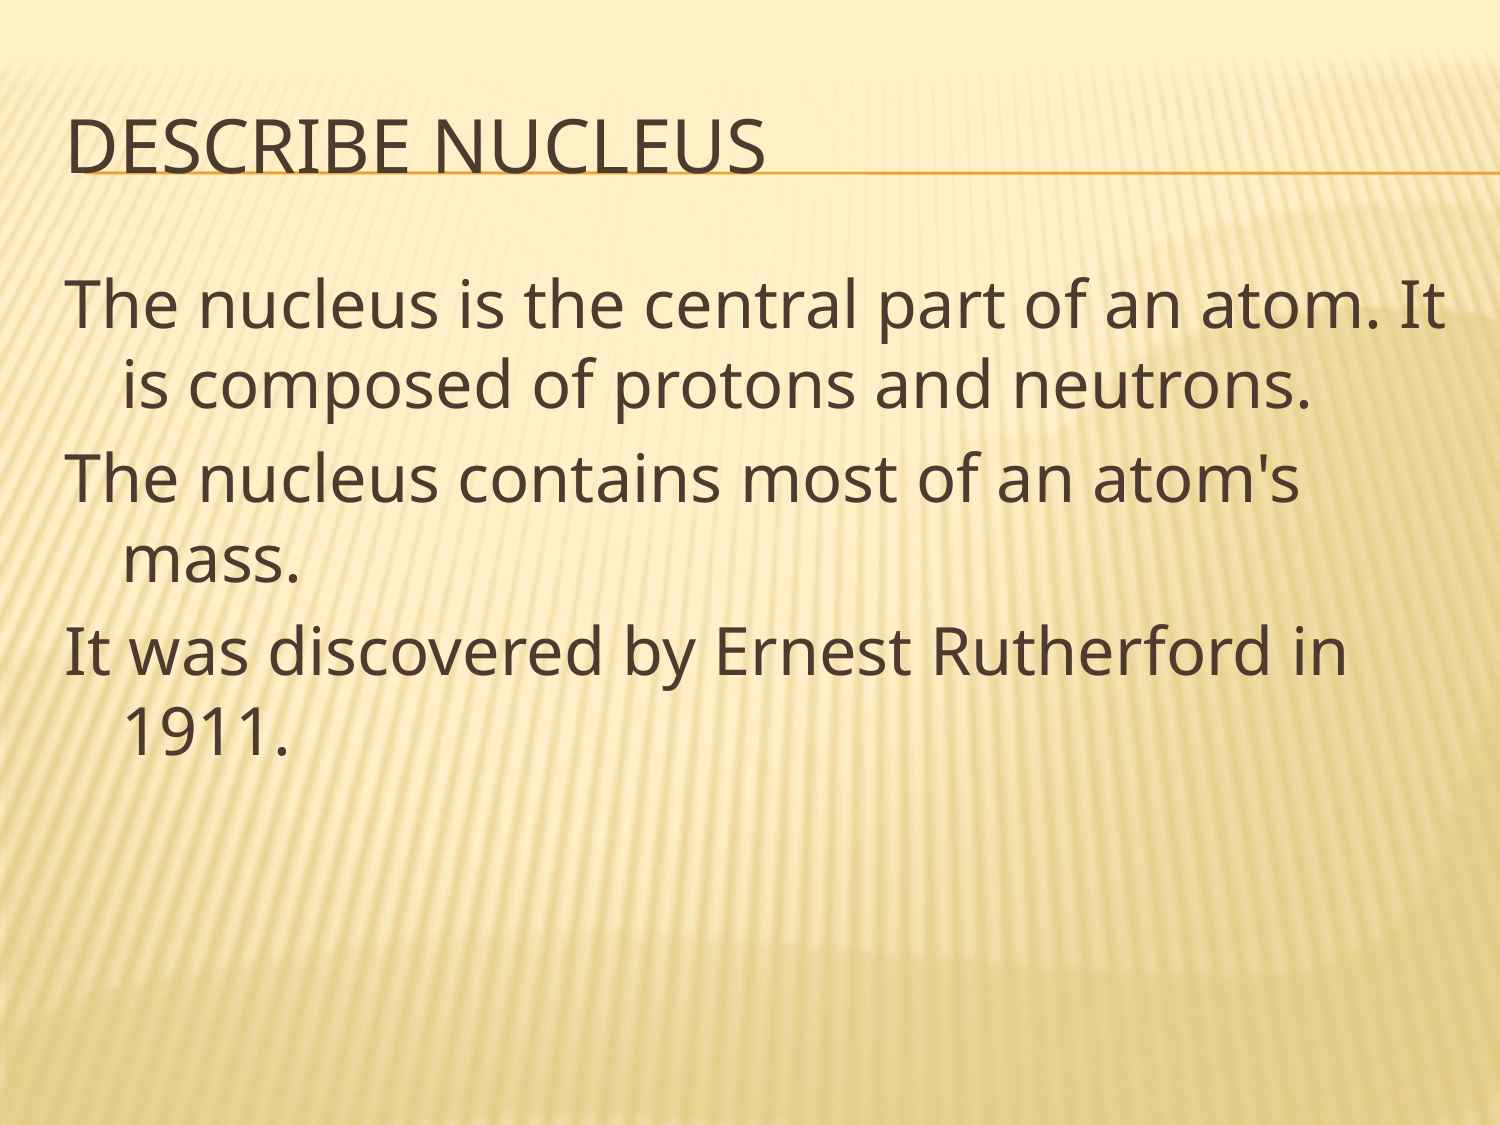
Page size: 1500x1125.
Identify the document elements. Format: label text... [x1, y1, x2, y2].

list The nucleus is the central part of an atom. It is composed of protons and neutrons. The nucleus contains most of an atom's mass. It was discovered by Ernest Rutherford in 1911. [50, 254, 1475, 998]
title Describe Nucleus [50, 75, 1475, 213]
